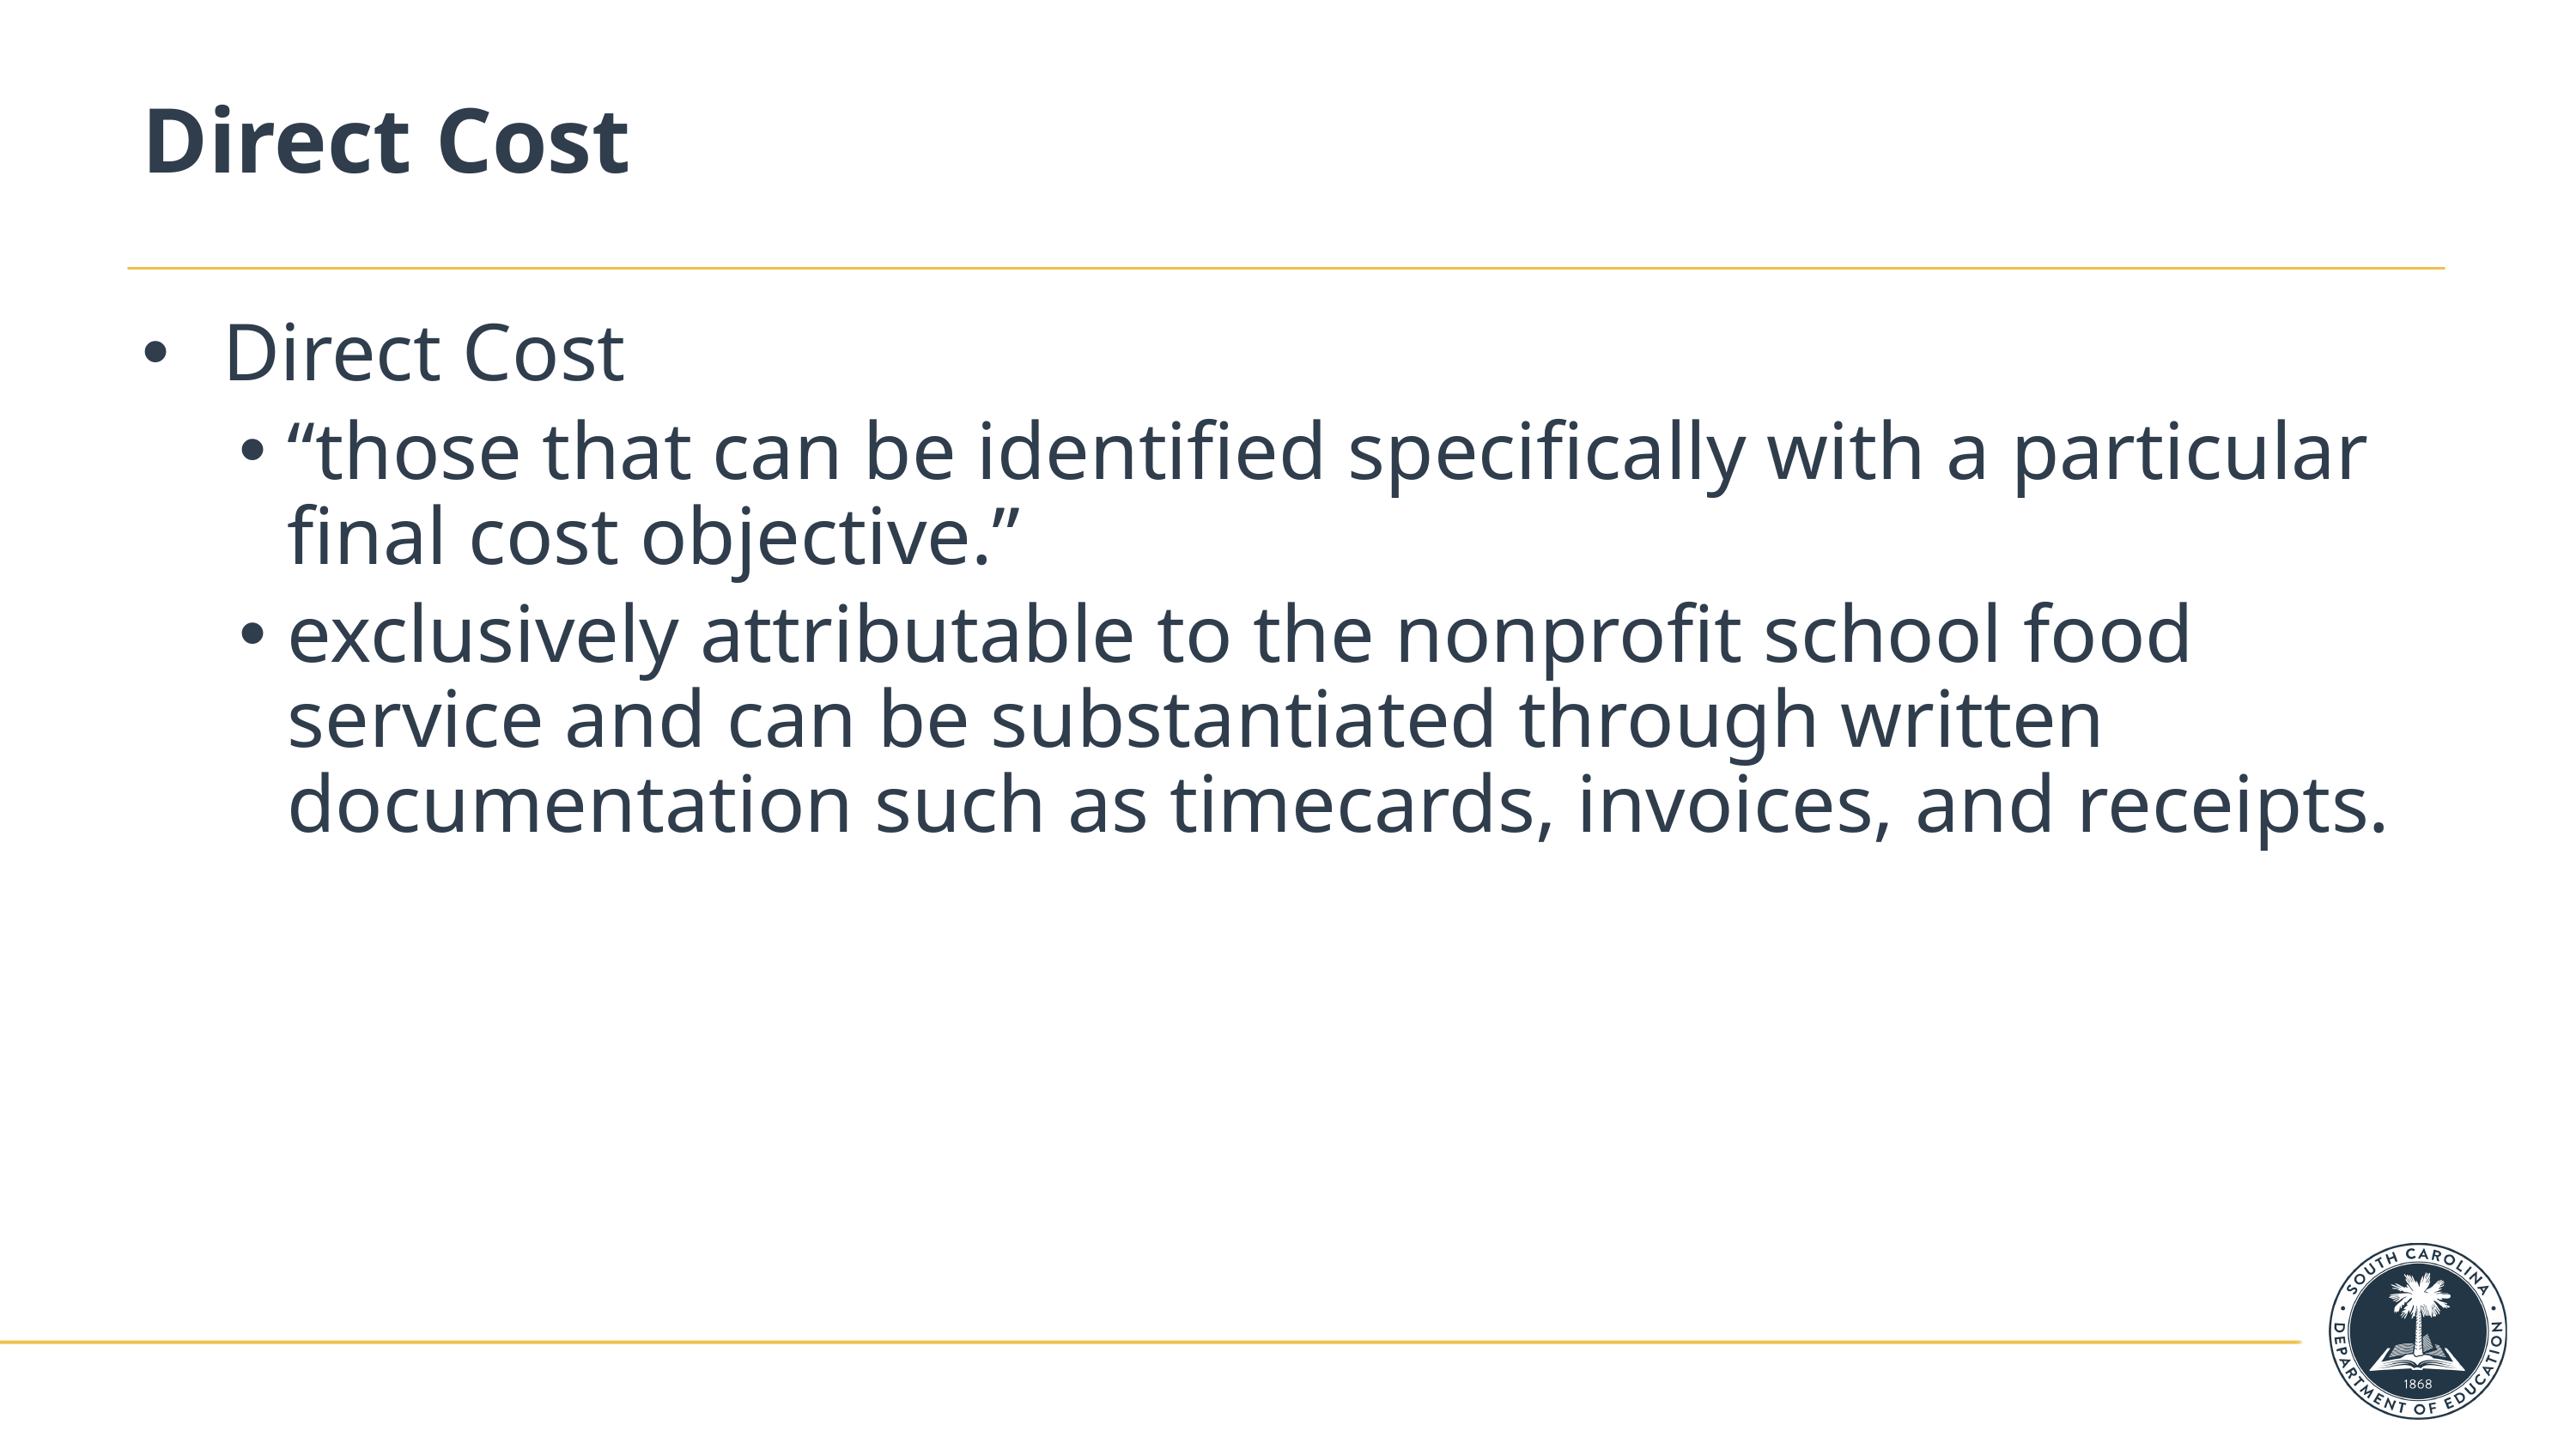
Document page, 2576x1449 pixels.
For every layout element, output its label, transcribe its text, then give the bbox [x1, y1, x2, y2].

title Direct Cost [129, 76, 2447, 232]
picture [2329, 1243, 2507, 1420]
list Direct Cost “those that can be identified specifically with a particular final cost objective.” exclusively attributable to the nonprofit school food service and can be substantiated through written documentation such as timecards, invoices, and receipts. [129, 306, 2447, 1149]
